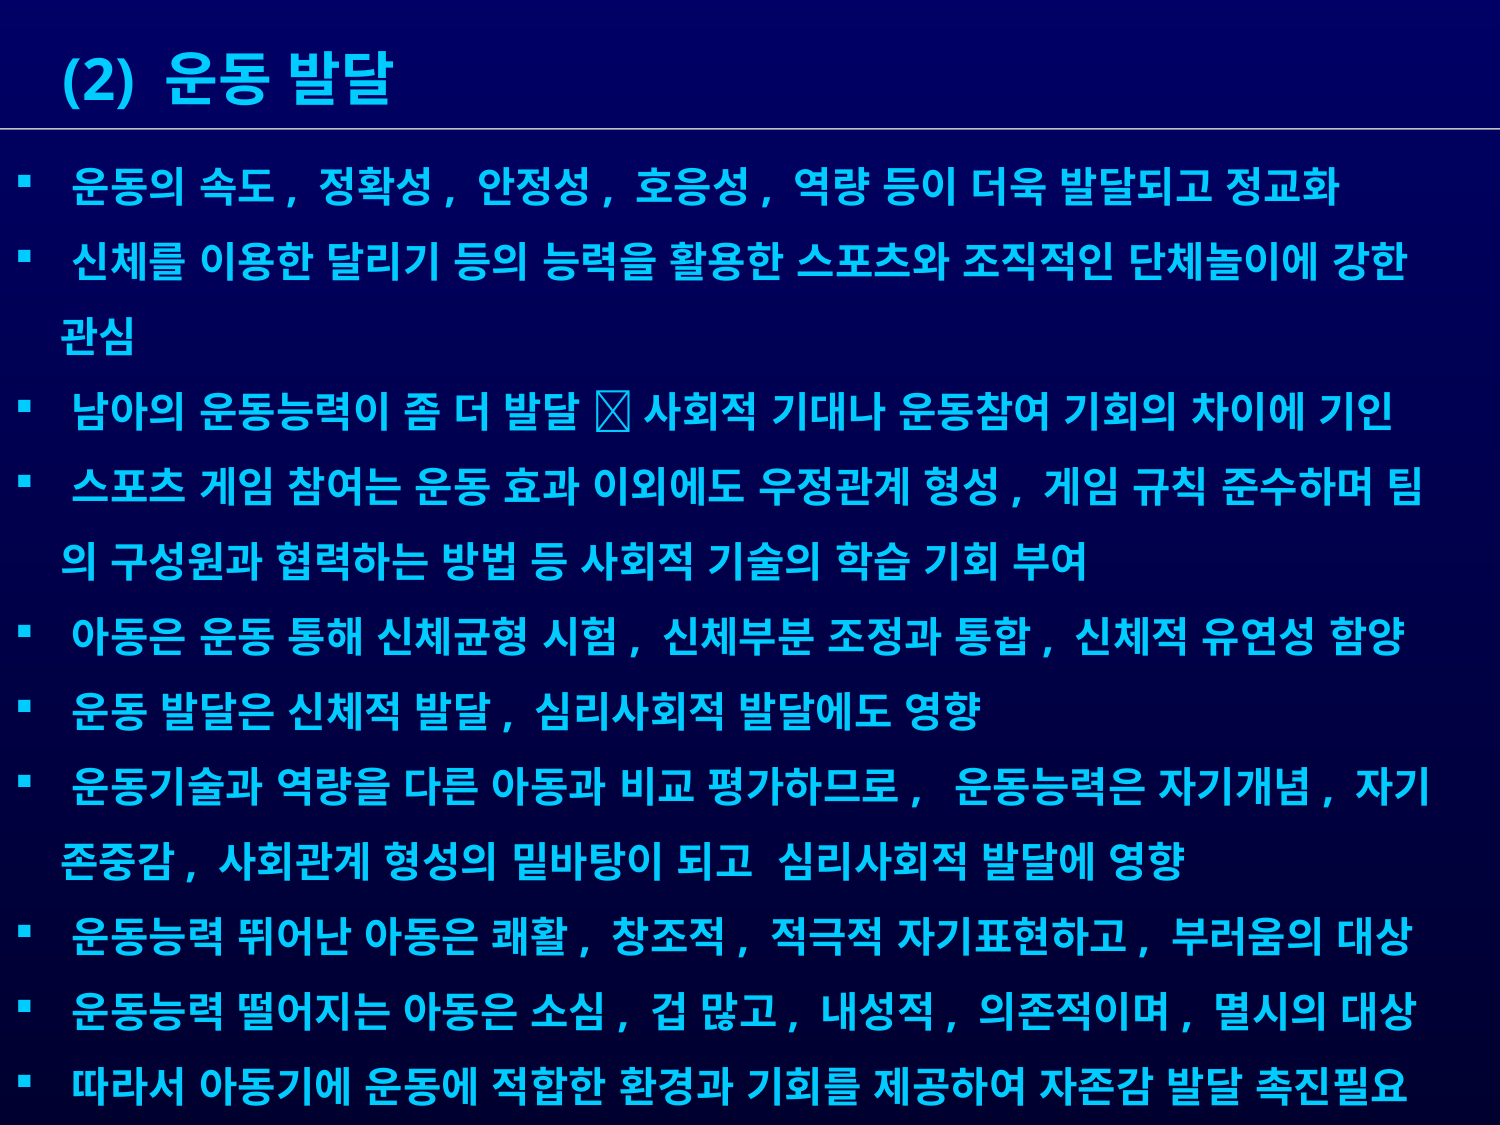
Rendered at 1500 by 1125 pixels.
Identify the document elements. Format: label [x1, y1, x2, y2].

text_box [0, 34, 1500, 1125]
